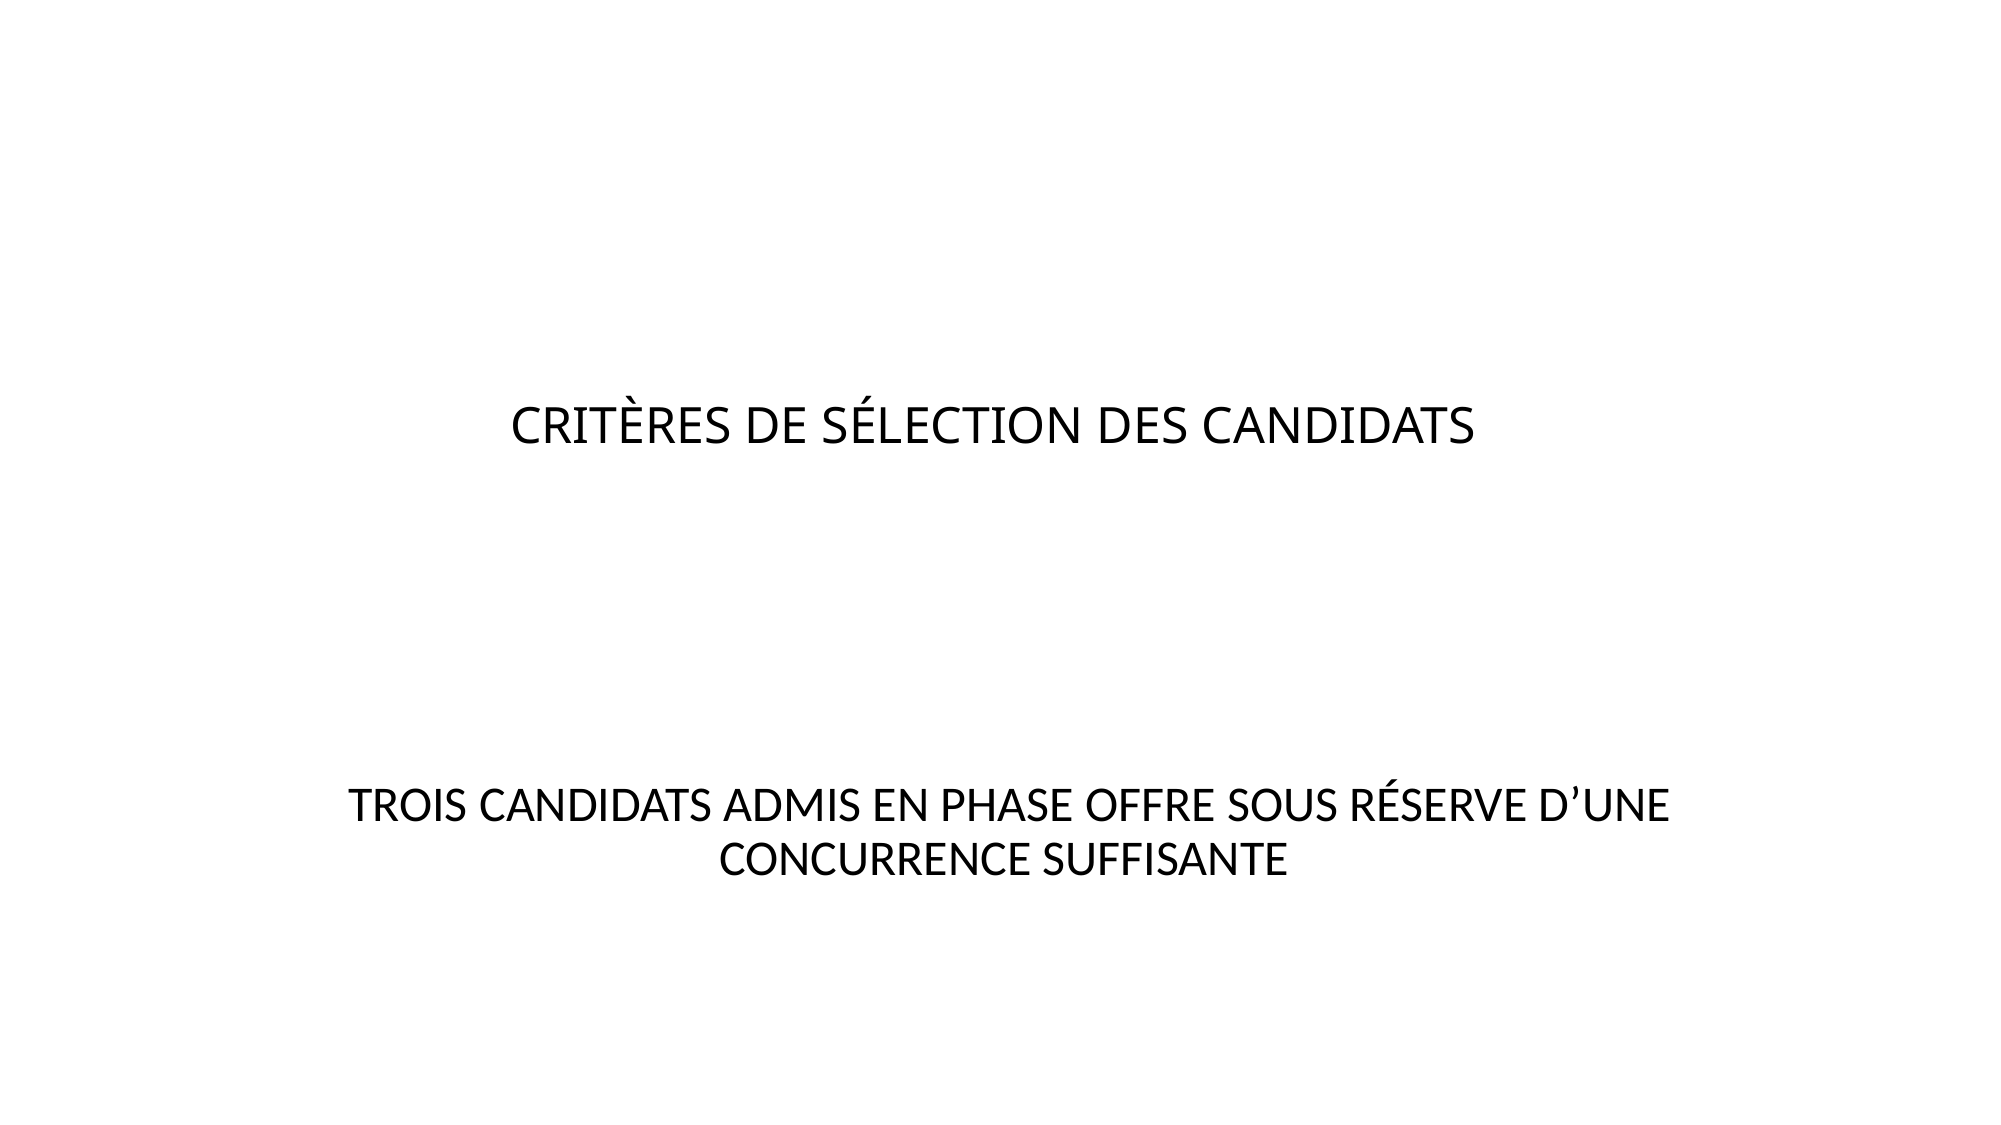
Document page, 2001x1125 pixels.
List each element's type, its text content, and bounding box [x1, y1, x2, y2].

title CRITÈRES DE SÉLECTION DES CANDIDATS [249, 144, 1750, 711]
subtitle TROIS CANDIDATS ADMIS EN PHASE OFFRE SOUS RÉSERVE D’UNE CONCURRENCE SUFFISANTE [259, 770, 1760, 1043]
